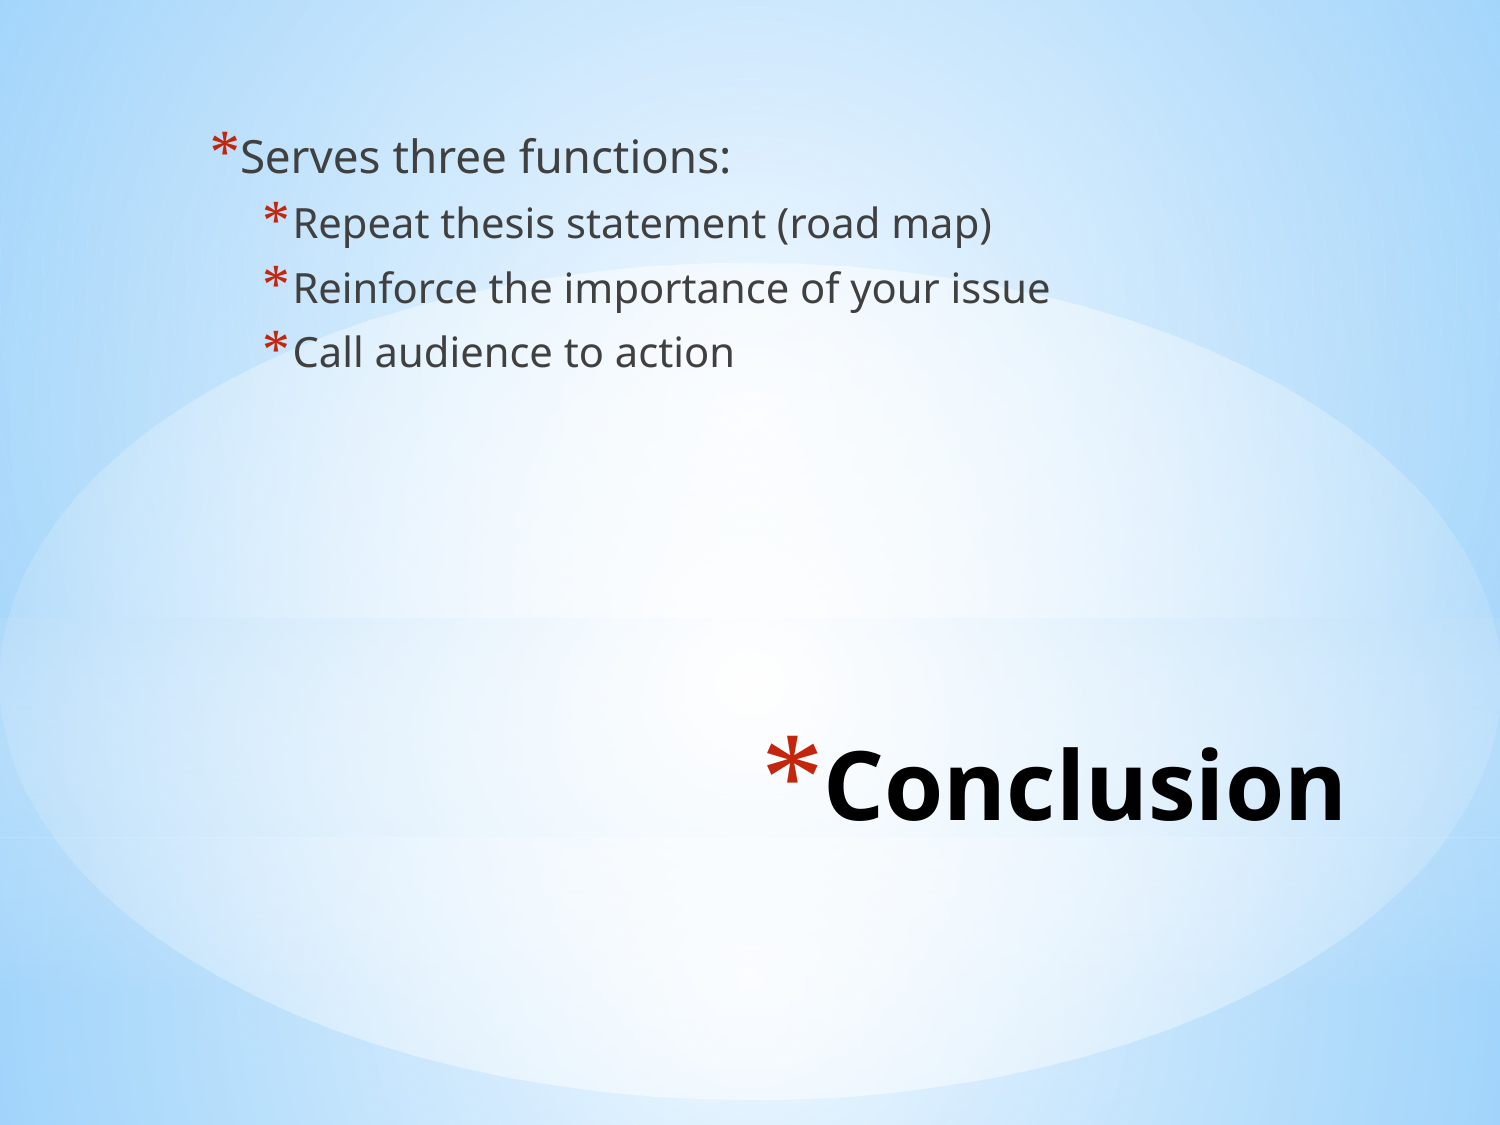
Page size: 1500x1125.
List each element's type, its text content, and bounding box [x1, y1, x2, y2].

list Serves three functions: Repeat thesis statement (road map) Reinforce the importance of your issue Call audience to action [187, 120, 1238, 690]
title Conclusion [294, 717, 1363, 905]
